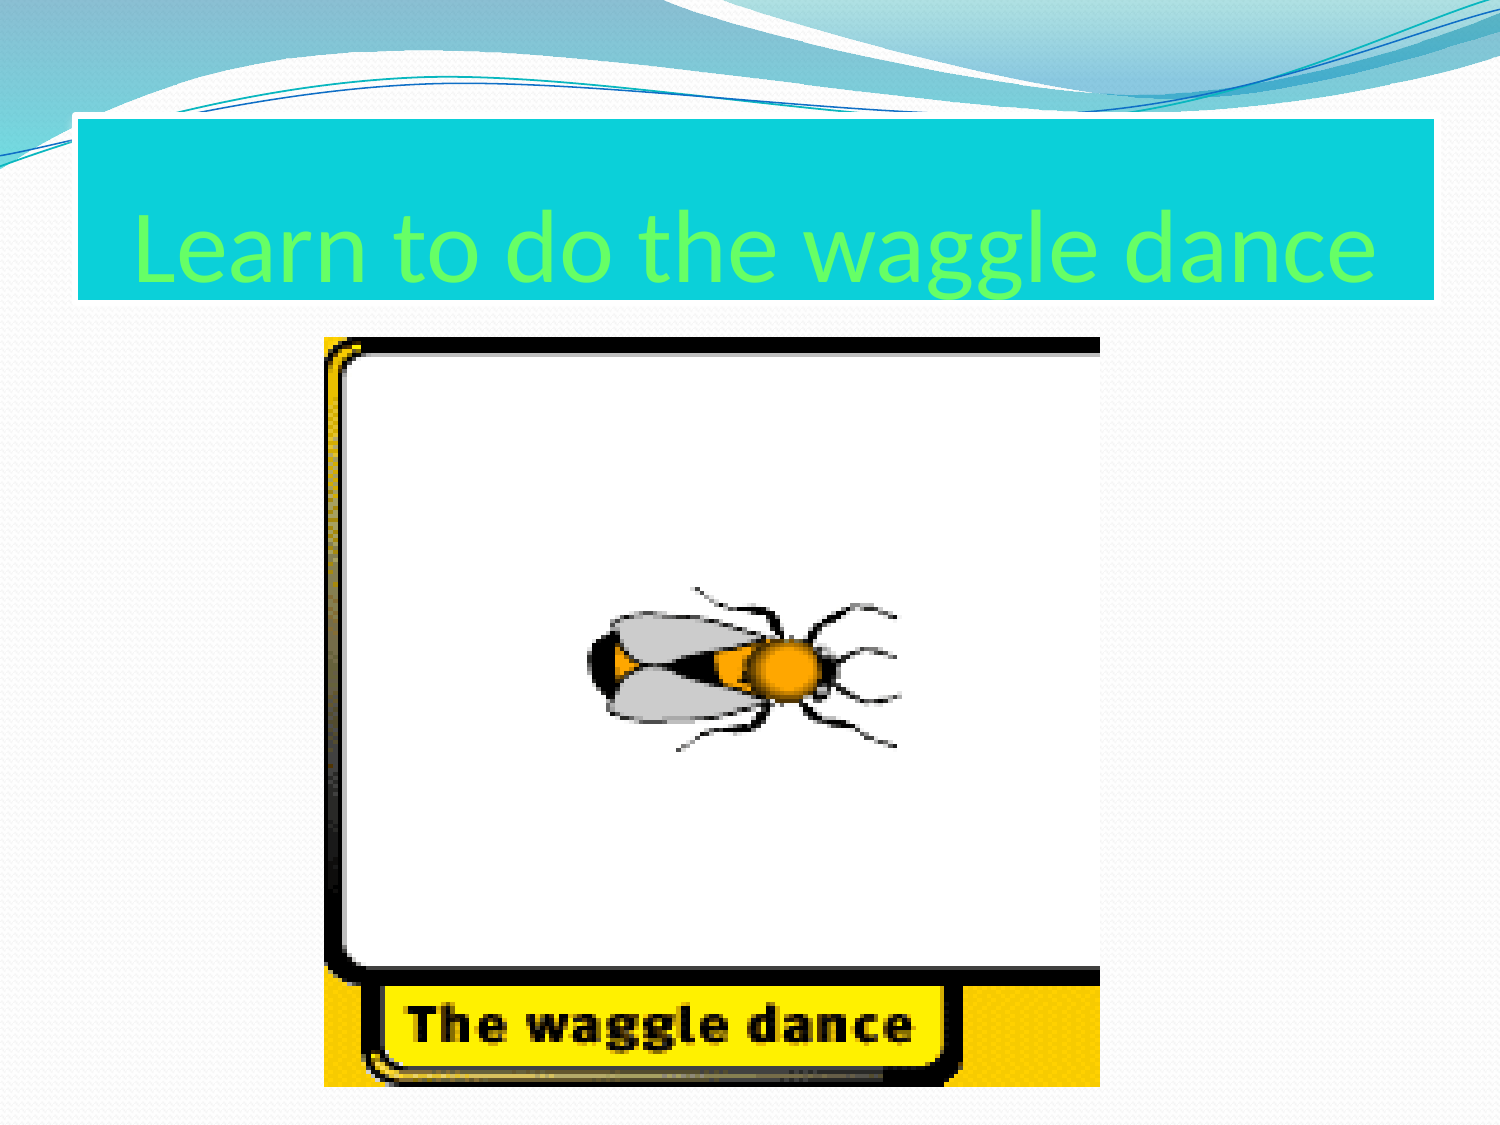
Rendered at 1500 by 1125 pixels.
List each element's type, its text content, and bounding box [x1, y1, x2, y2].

picture [324, 337, 1101, 1087]
title Learn to do the waggle dance [72, 112, 1441, 306]
